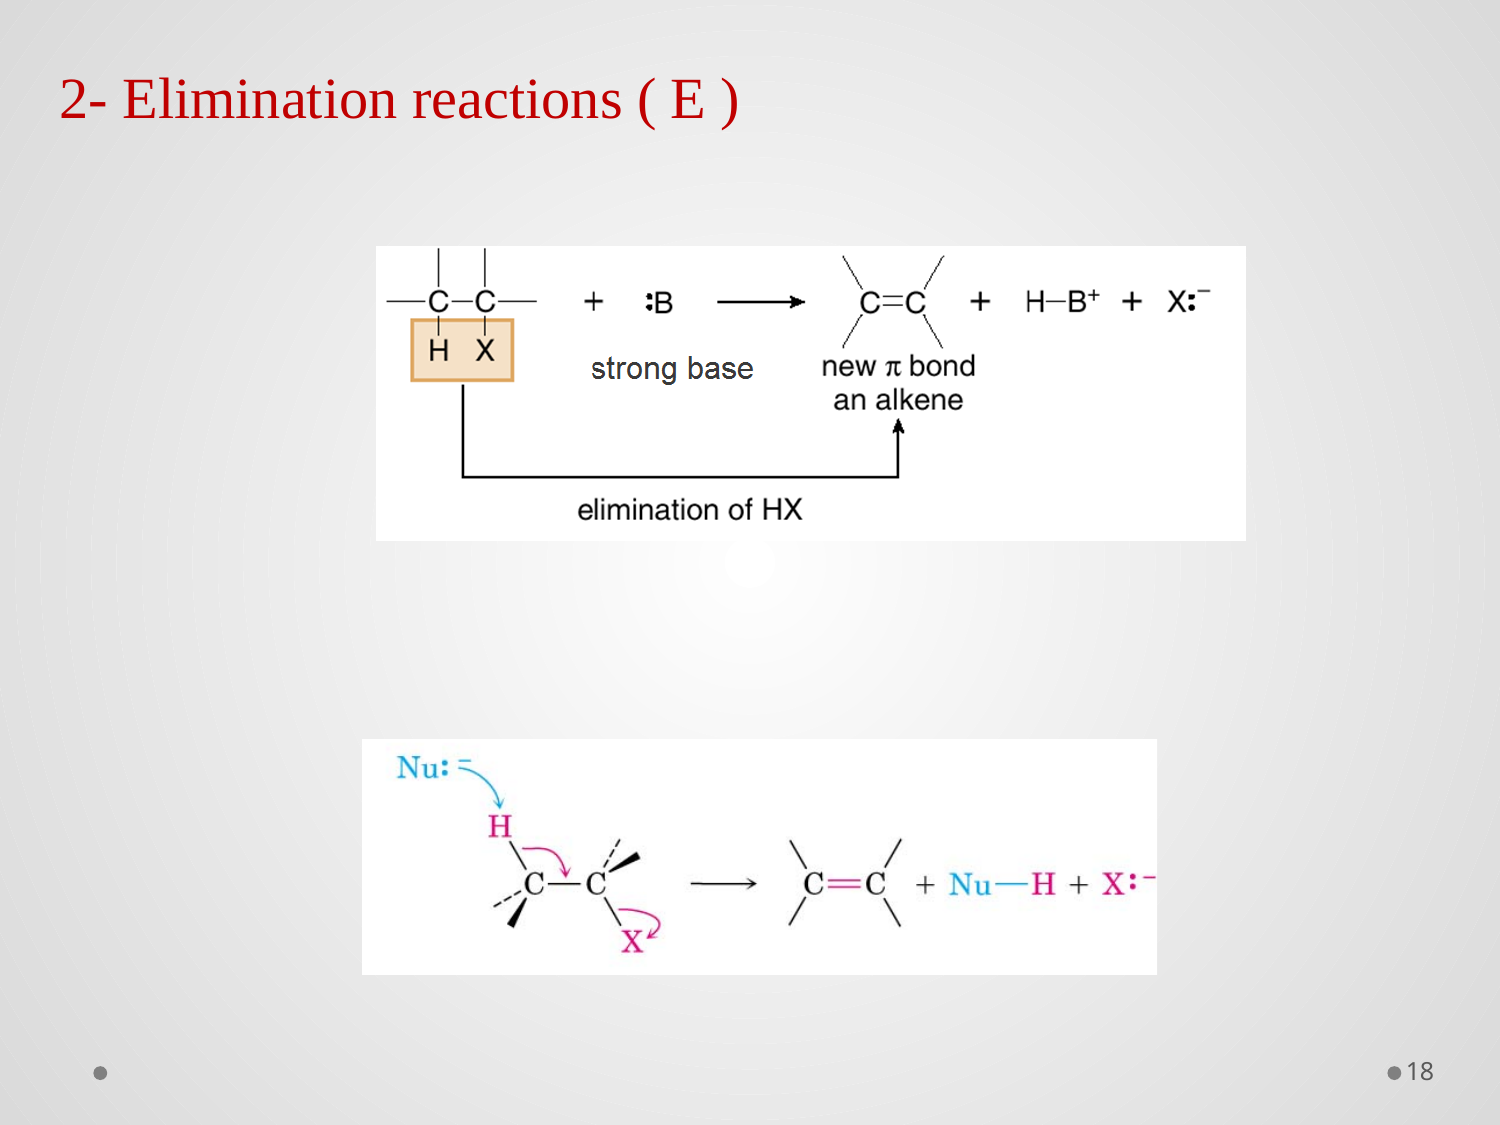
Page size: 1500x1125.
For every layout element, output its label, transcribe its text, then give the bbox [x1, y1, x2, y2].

picture [361, 739, 1158, 975]
slide_number 18 [1401, 1042, 1494, 1103]
picture [376, 245, 1246, 541]
text_box 2- Elimination reactions ( E ) [44, 52, 757, 138]
